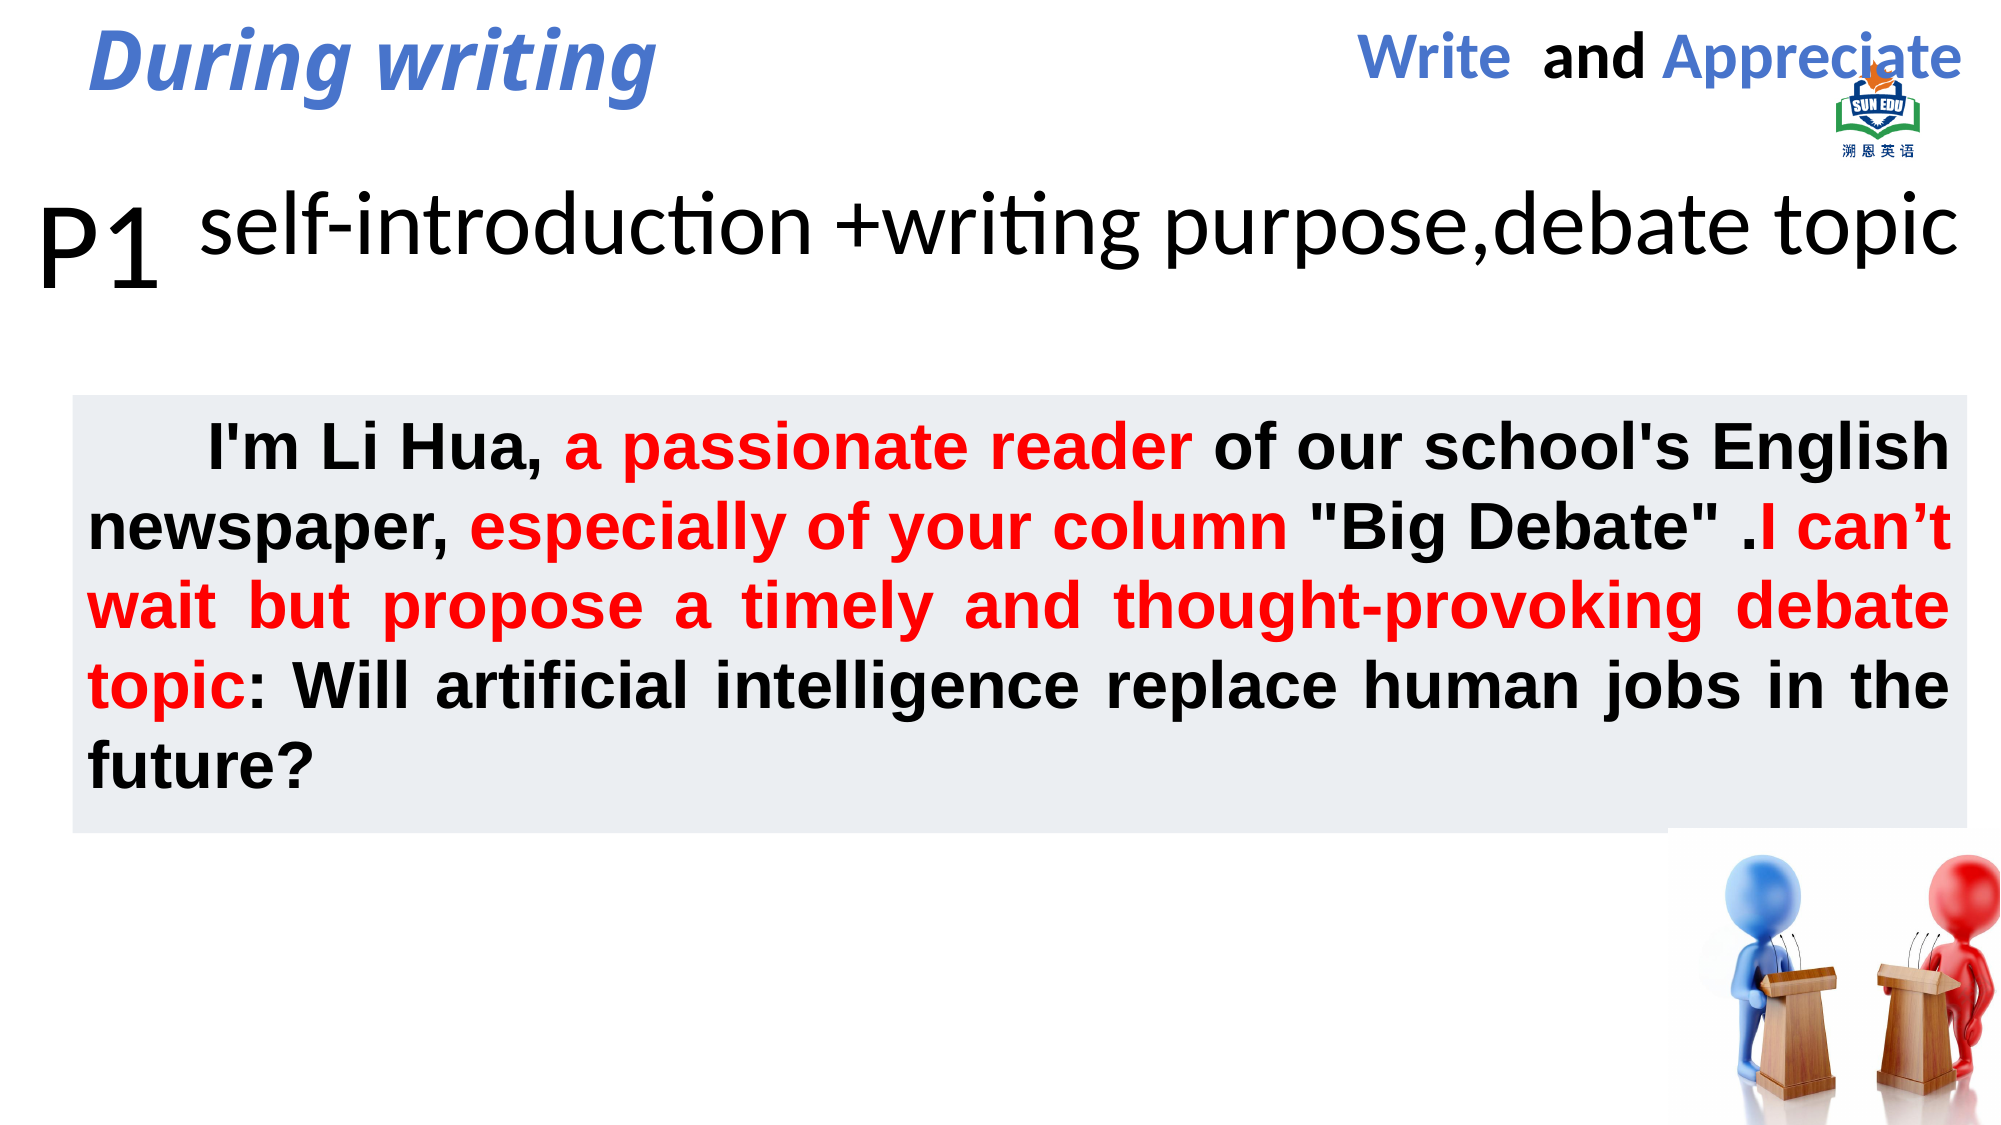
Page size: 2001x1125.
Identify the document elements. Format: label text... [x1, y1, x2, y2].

text_box P1 [20, 155, 464, 321]
text_box Write and Appreciate [1343, 4, 2000, 99]
text_box I'm Li Hua, a passionate reader of our school's English newspaper, especially of your column "Big Debate" .I can’t wait but propose a timely and thought-provoking debate topic: Will artificial intelligence replace human jobs in the future? [72, 395, 1968, 834]
text_box self-introduction +writing purpose,debate topic [183, 155, 2000, 307]
text_box During writing [72, 0, 823, 115]
picture [1668, 828, 2000, 1125]
picture [1828, 99, 1929, 155]
